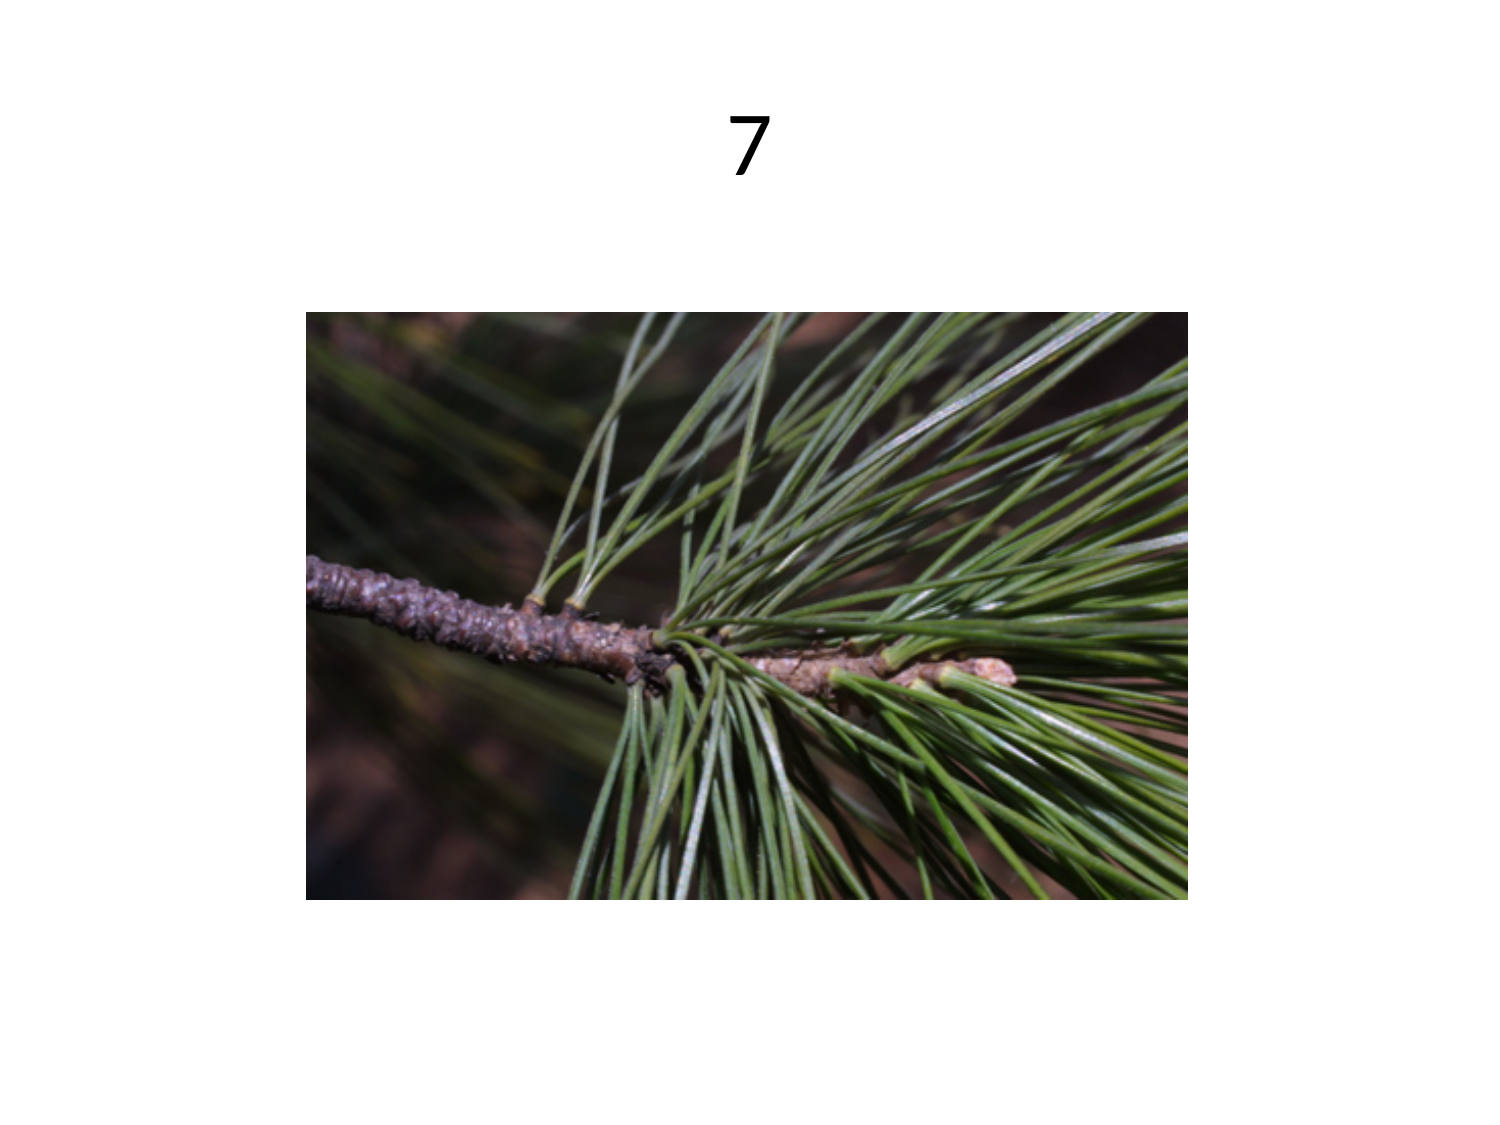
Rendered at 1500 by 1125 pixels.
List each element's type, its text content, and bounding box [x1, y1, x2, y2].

picture [305, 312, 1188, 901]
title 7 [75, 45, 1425, 233]
